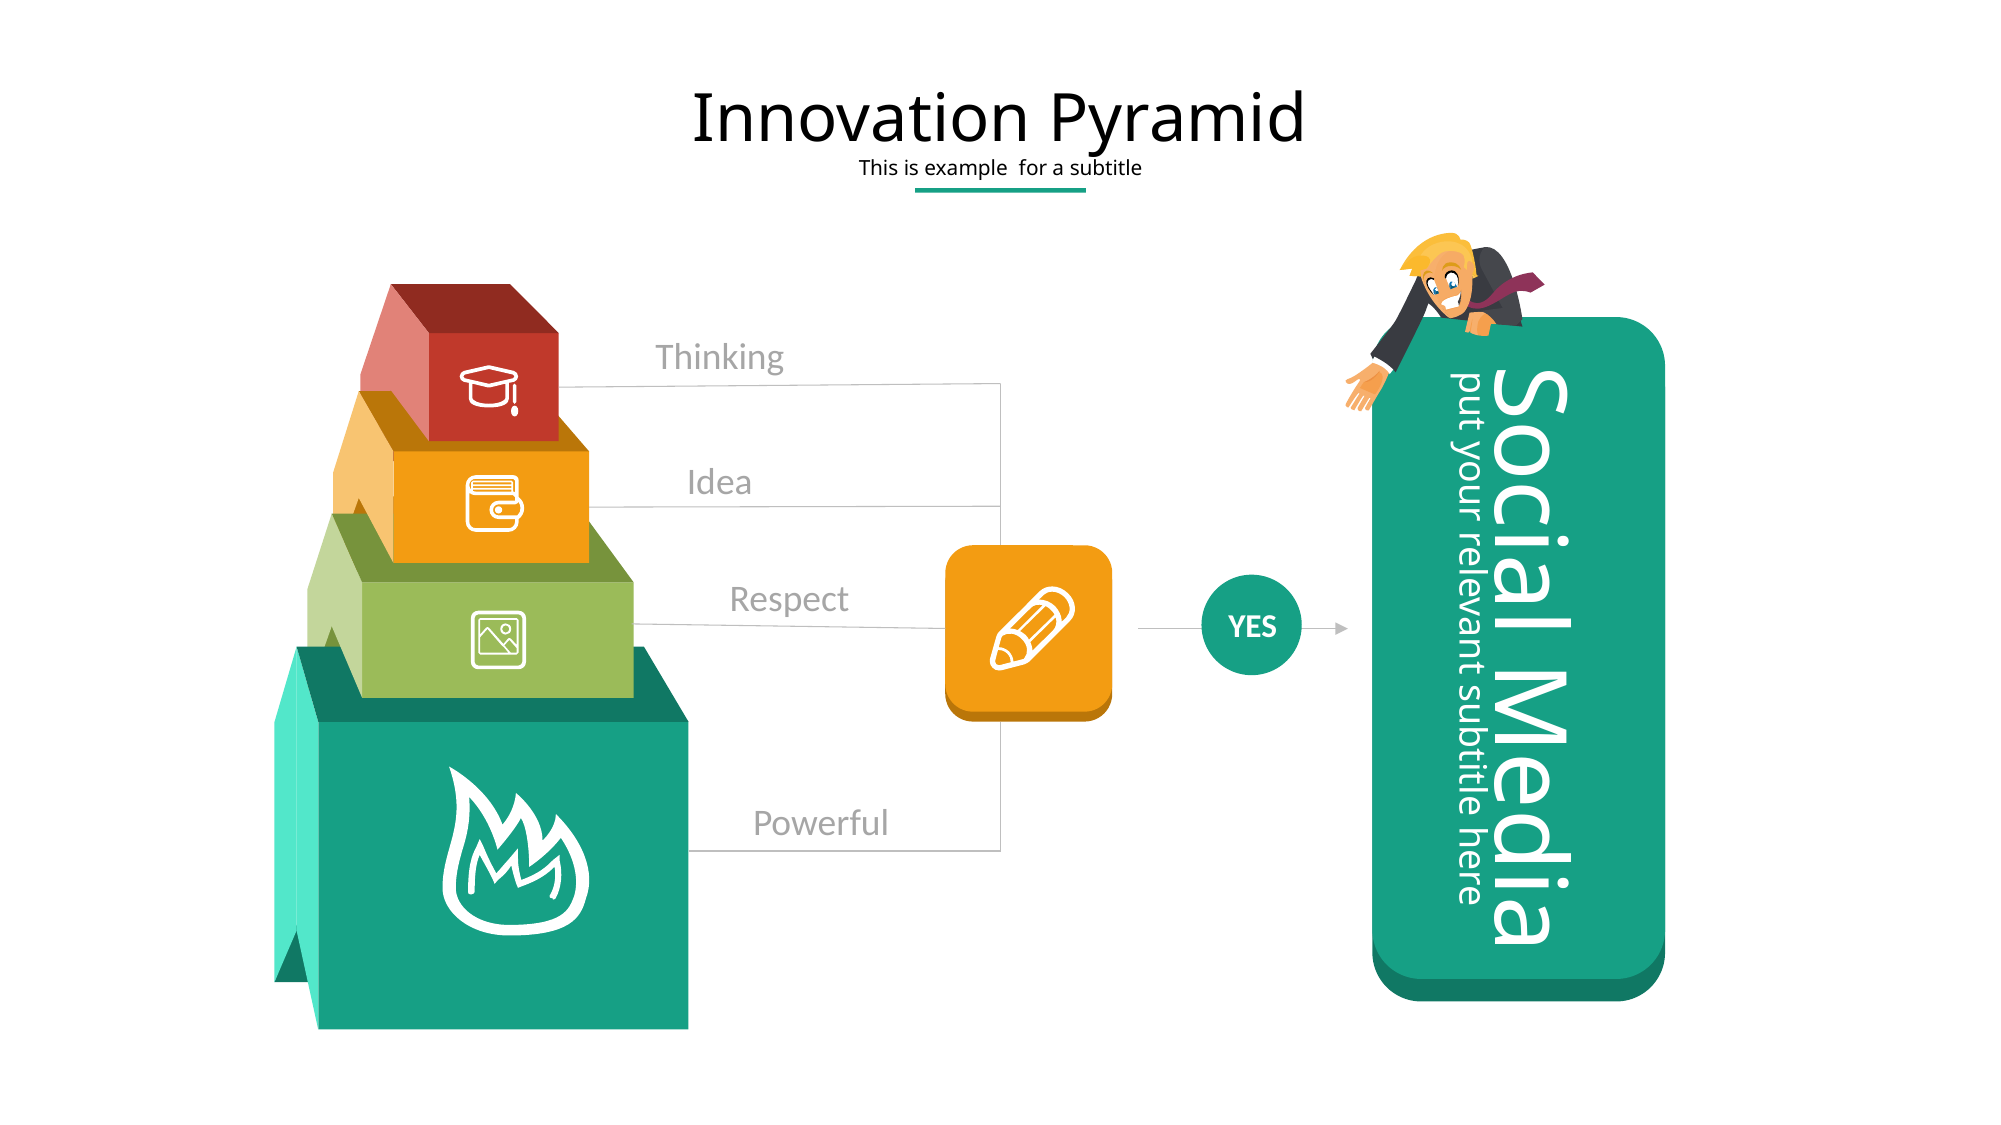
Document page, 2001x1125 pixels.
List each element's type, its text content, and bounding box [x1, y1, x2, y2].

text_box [1372, 317, 1666, 579]
text_box [914, 189, 1087, 194]
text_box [465, 475, 526, 532]
text_box Thinking [689, 324, 800, 383]
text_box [631, 623, 946, 629]
text_box Powerful [738, 790, 905, 850]
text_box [442, 766, 596, 936]
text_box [470, 610, 526, 670]
text_box Respect [714, 566, 865, 623]
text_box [1343, 226, 1545, 412]
text_box Idea [689, 449, 768, 506]
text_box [274, 284, 689, 1030]
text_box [1201, 574, 1302, 676]
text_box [558, 383, 1000, 387]
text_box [535, 74, 1466, 189]
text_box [945, 545, 1113, 722]
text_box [459, 365, 519, 417]
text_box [1251, 579, 1796, 739]
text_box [1372, 739, 1666, 1002]
